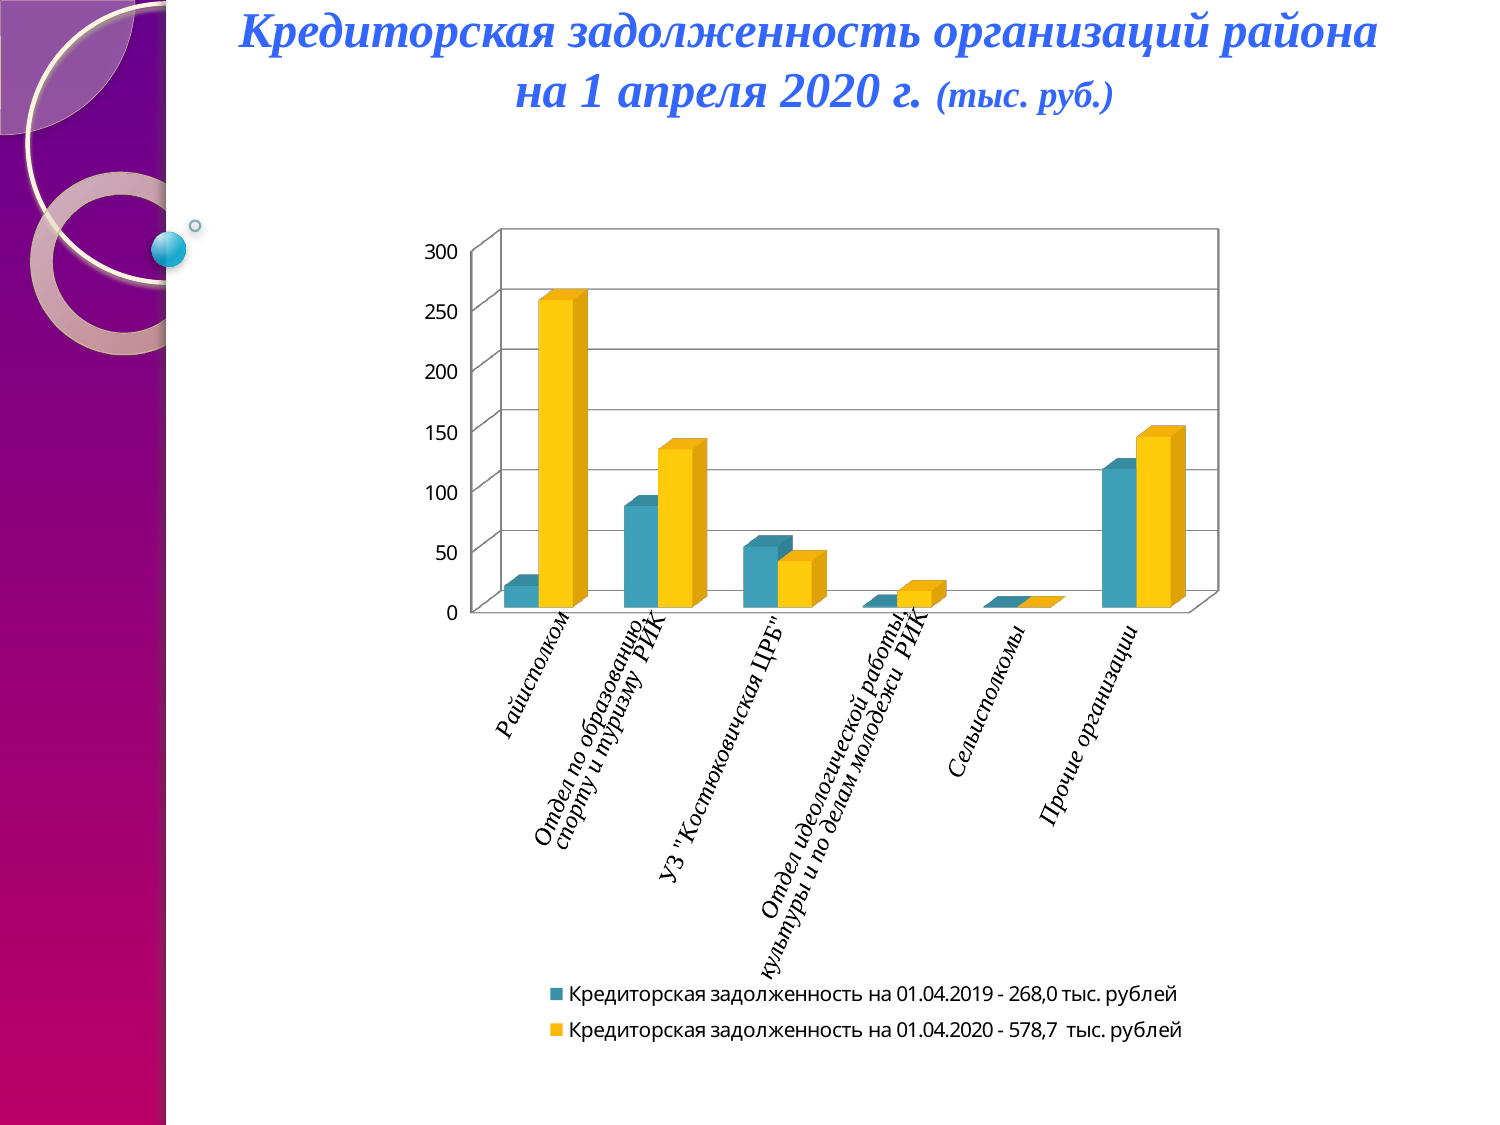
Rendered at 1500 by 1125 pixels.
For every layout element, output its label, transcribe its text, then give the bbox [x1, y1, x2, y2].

chart [265, 148, 1424, 1083]
text_box Кредиторская задолженность организаций района на 1 апреля 2020 г. (тыс. руб.) [182, 7, 1447, 126]
